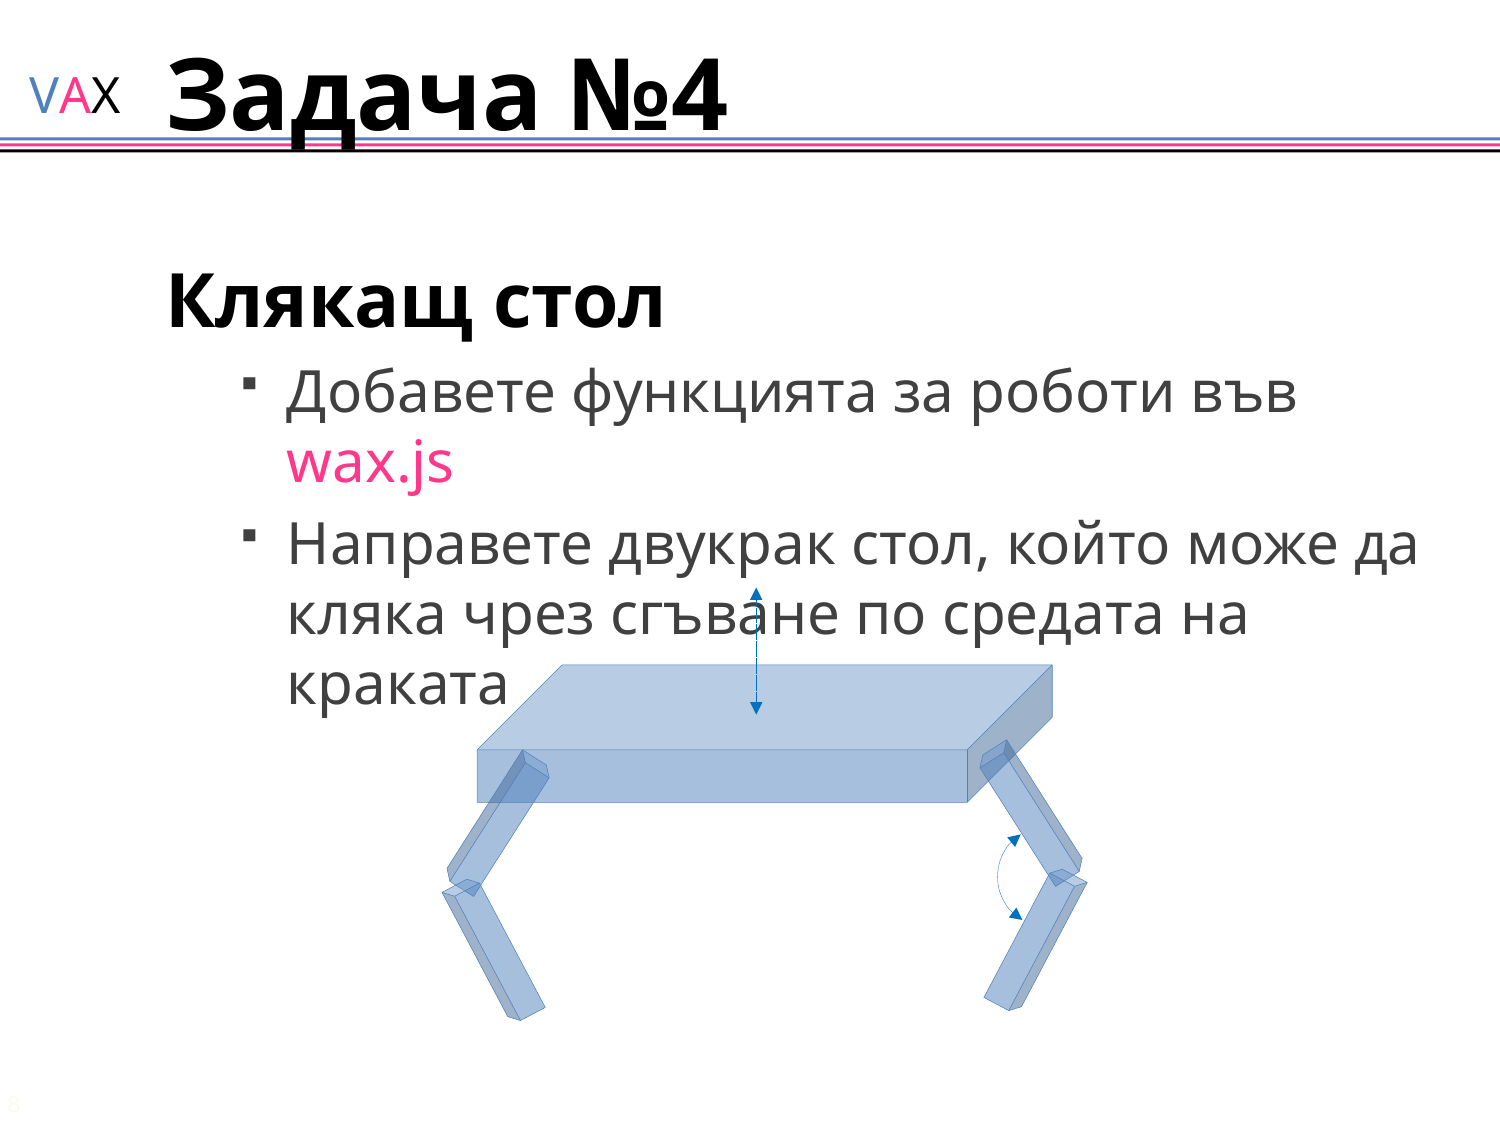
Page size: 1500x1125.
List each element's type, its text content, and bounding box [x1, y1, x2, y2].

text_box [524, 662, 1055, 805]
list Клякащ стол Добавете функцията за роботи във wax.js Направете двукрак стол, който може да кляка чрез сгъване по средата на краката [150, 200, 1488, 1113]
text_box [440, 877, 548, 1023]
text_box [981, 867, 1090, 1013]
text_box [995, 834, 1047, 921]
title Задача №4 [0, 37, 1500, 144]
text_box [475, 662, 751, 805]
text_box [977, 737, 1085, 875]
text_box [444, 747, 552, 885]
